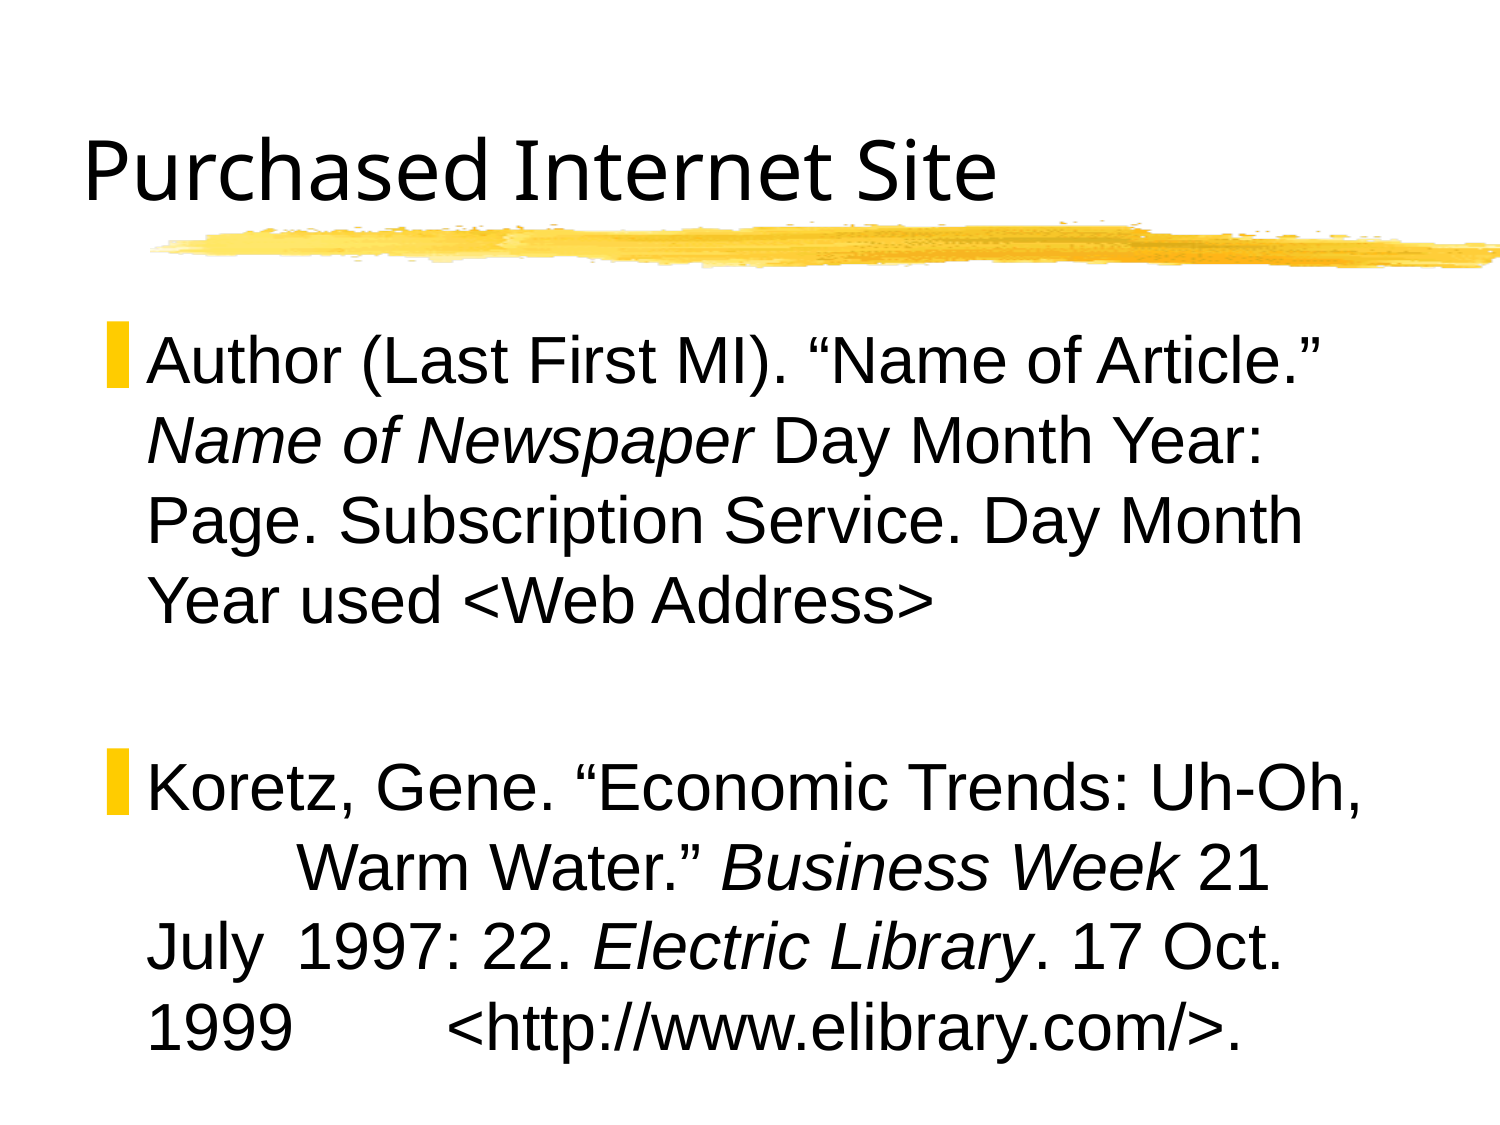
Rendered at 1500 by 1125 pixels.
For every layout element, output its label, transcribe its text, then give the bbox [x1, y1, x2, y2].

picture [150, 215, 1500, 279]
list Author (Last First MI). “Name of Article.” Name of Newspaper Day Month Year: Page. Subscription Service. Day Month Year used <Web Address> Koretz, Gene. “Economic Trends: Uh-Oh, Warm Water.” Business Week 21 July 1997: 22. Electric Library. 17 Oct. 1999 <http://www.elibrary.com/>. [74, 309, 1417, 994]
title Purchased Internet Site [66, 37, 1342, 226]
